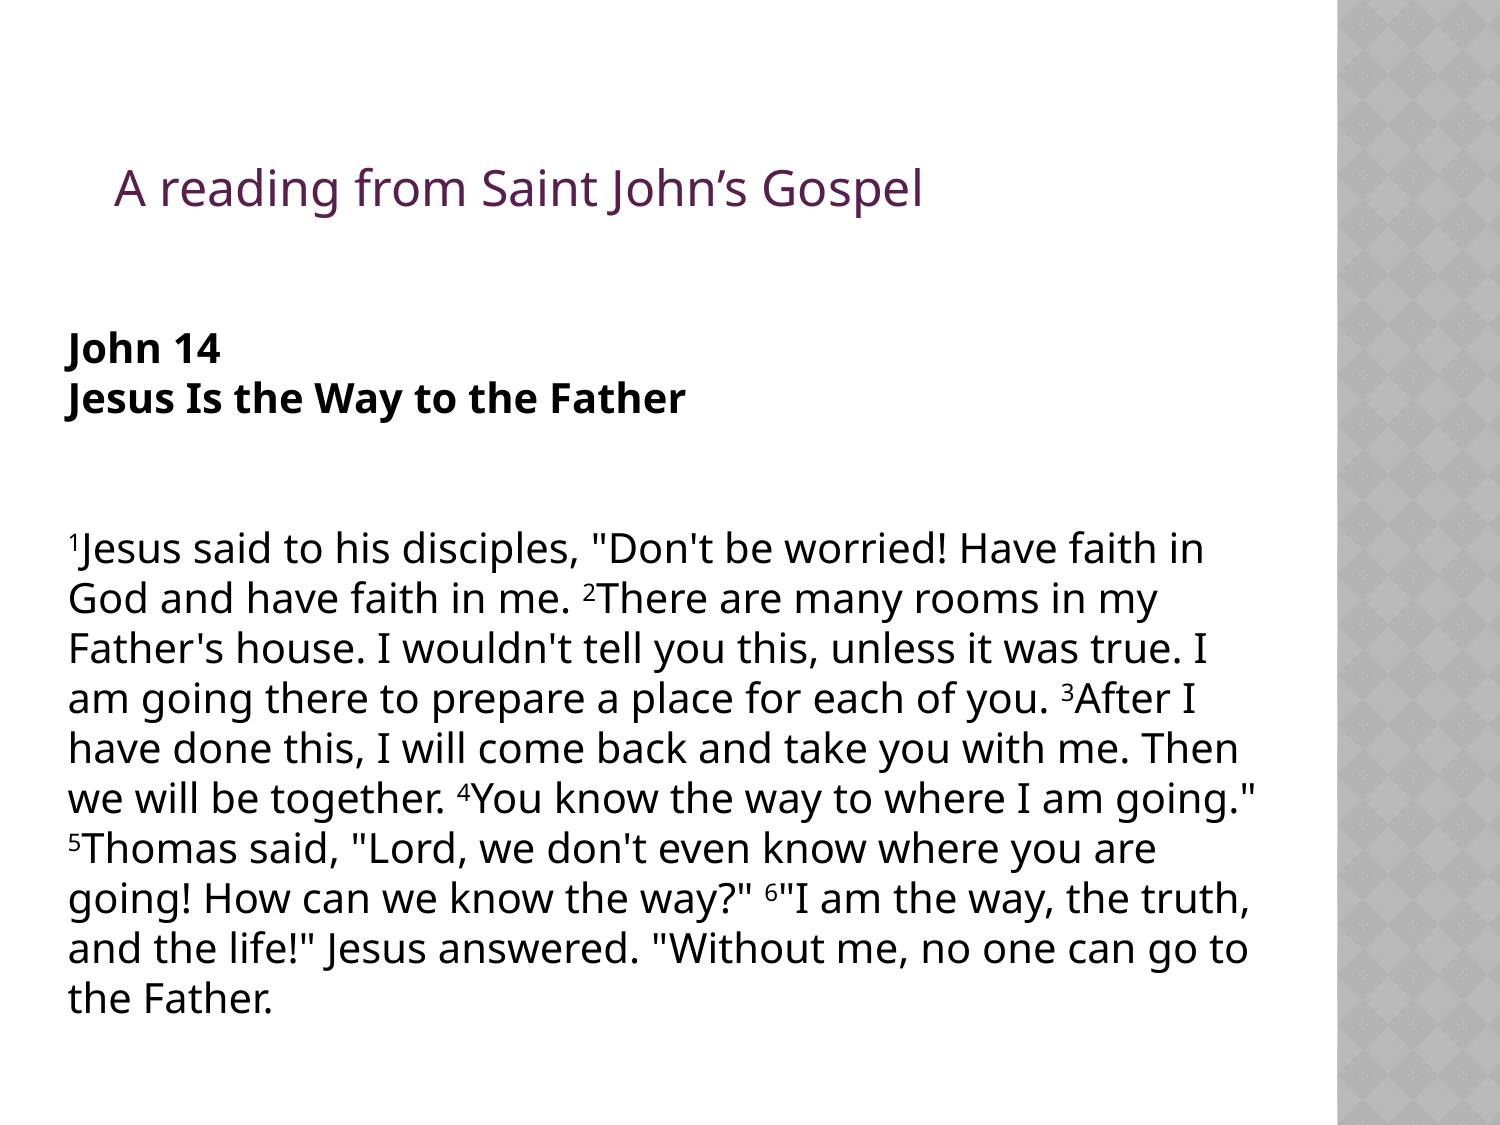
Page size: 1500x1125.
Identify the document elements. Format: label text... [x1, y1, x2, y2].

text_box A reading from Saint John’s Gospel [100, 148, 1140, 224]
text_box John 14 Jesus Is the Way to the Father 1Jesus said to his disciples, "Don't be worried! Have faith in God and have faith in me. 2There are many rooms in my Father's house. I wouldn't tell you this, unless it was true. I am going there to prepare a place for each of you. 3After I have done this, I will come back and take you with me. Then we will be together. 4You know the way to where I am going." 5Thomas said, "Lord, we don't even know where you are going! How can we know the way?" 6"I am the way, the truth, and the life!" Jesus answered. "Without me, no one can go to the Father. [53, 314, 1282, 1030]
